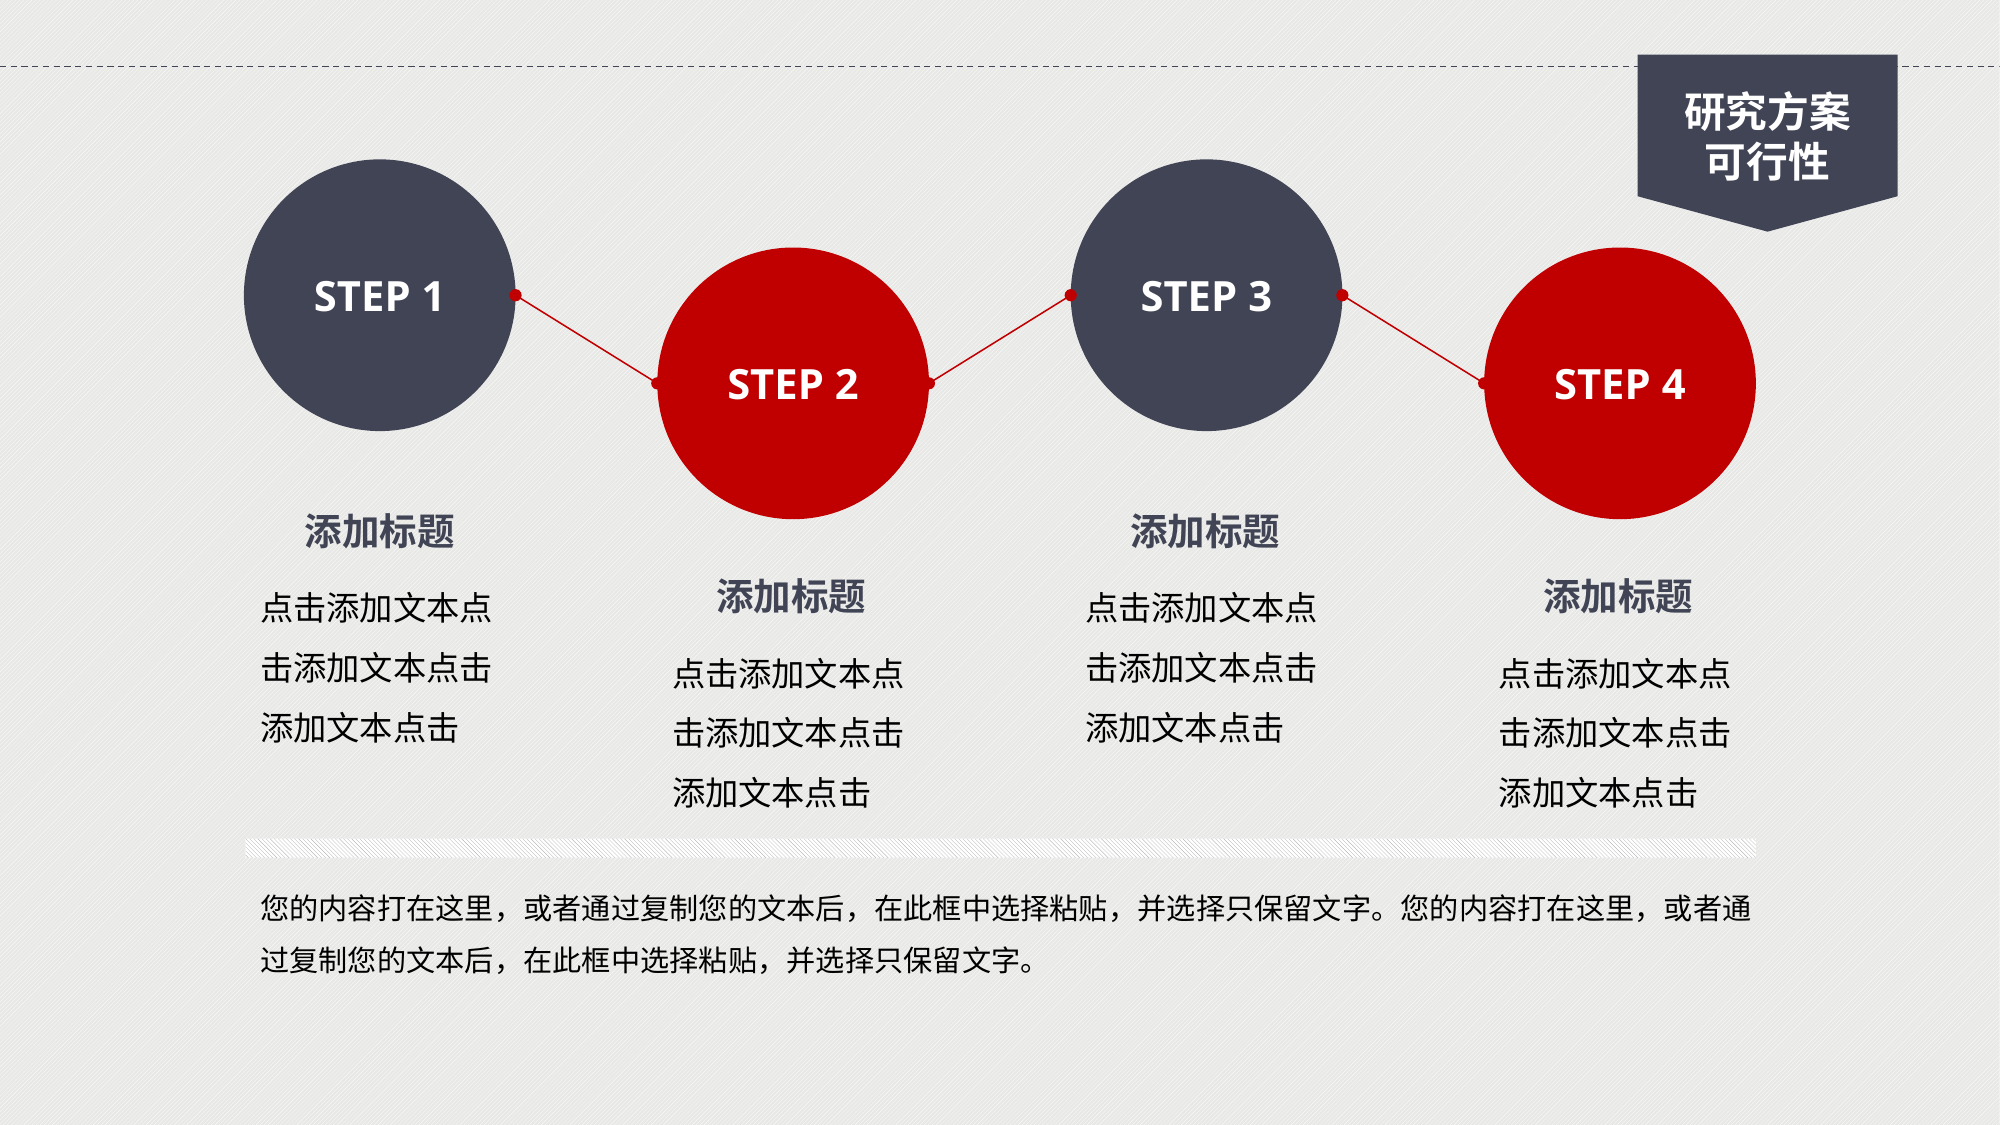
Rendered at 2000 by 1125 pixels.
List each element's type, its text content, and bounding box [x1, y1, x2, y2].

text_box 点击添加文本点击添加文本点击添加文本点击 [245, 560, 514, 755]
text_box 添加标题 [245, 478, 514, 560]
text_box STEP 3 [1068, 157, 1345, 434]
text_box STEP 1 [241, 157, 518, 434]
text_box 您的内容打在这里，或者通过复制您的文本后，在此框中选择粘贴，并选择只保留文字。您的内容打在这里，或者通过复制您的文本后，在此框中选择粘贴，并选择只保留文字。 [245, 865, 1780, 985]
text_box STEP 4 [1482, 245, 1758, 522]
text_box 添加标题 [1484, 543, 1753, 625]
text_box [1635, 78, 1900, 234]
text_box [243, 836, 1758, 860]
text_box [1342, 295, 1485, 384]
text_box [515, 295, 658, 384]
text_box 点击添加文本点击添加文本点击添加文本点击 [1070, 560, 1340, 755]
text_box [928, 295, 1071, 384]
text_box STEP 2 [655, 245, 931, 522]
text_box 点击添加文本点击添加文本点击添加文本点击 [1484, 625, 1753, 820]
text_box 点击添加文本点击添加文本点击添加文本点击 [657, 625, 926, 820]
text_box [1635, 52, 1900, 65]
text_box 添加标题 [1070, 478, 1340, 560]
text_box 研究方案 可行性 [1669, 78, 1866, 193]
text_box 添加标题 [657, 543, 926, 625]
